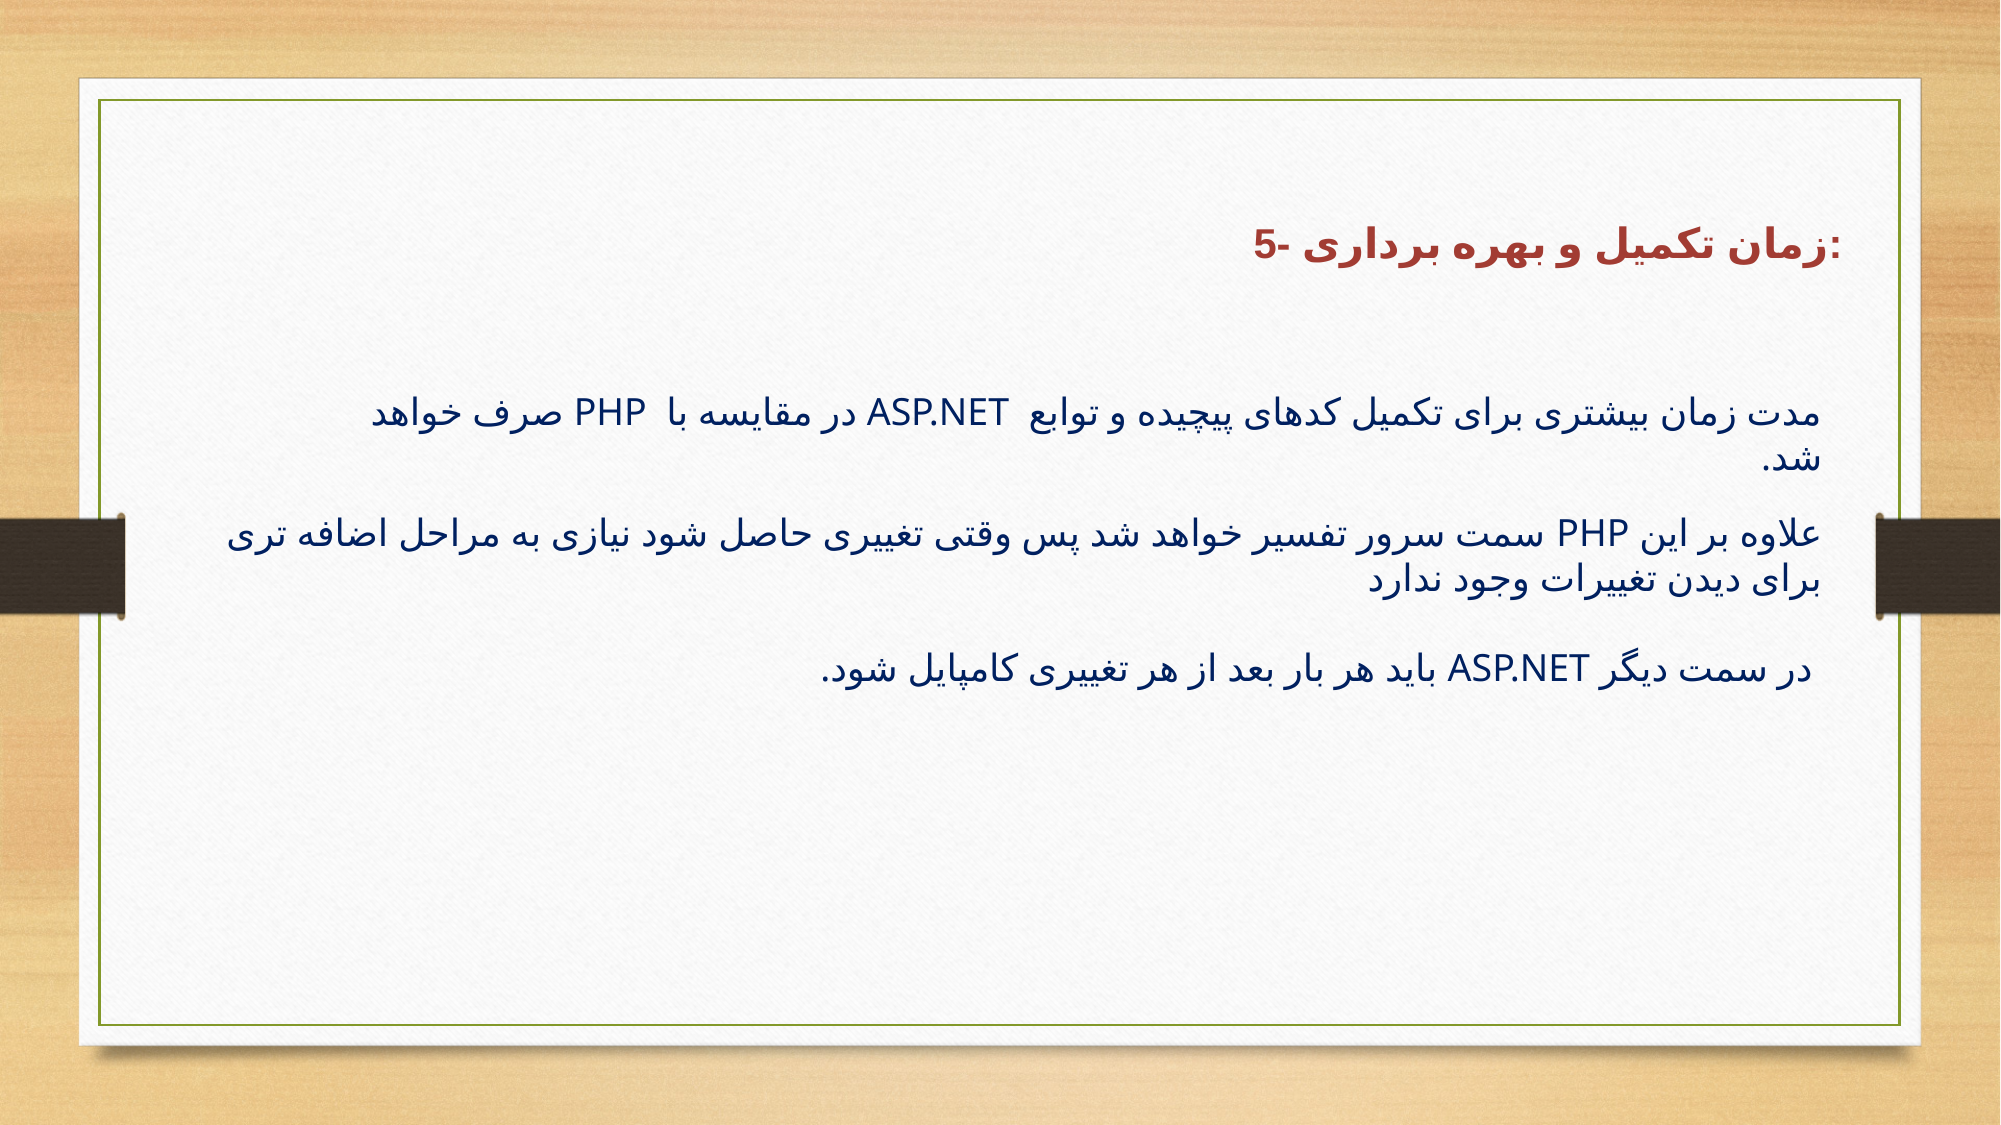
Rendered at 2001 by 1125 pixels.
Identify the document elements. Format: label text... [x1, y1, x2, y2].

text_box علاوه بر این PHP سمت سرور تفسیر خواهد شد پس وقتی تغییری حاصل شود نیازی به مراحل اضافه تری برای دیدن تغییرات وجود ندارد در سمت دیگر ASP.NET باید هر بار بعد از هر تغییری کامپایل شود. [138, 501, 1838, 697]
text_box 5- زمان تکمیل و بهره برداری: [1238, 209, 1858, 275]
picture [0, 0, 2001, 1125]
text_box مدت زمان بیشتری برای تکمیل کدهای پیچیده و توابع ASP.NET در مقایسه با PHP صرف خواهد شد. [320, 380, 1838, 485]
